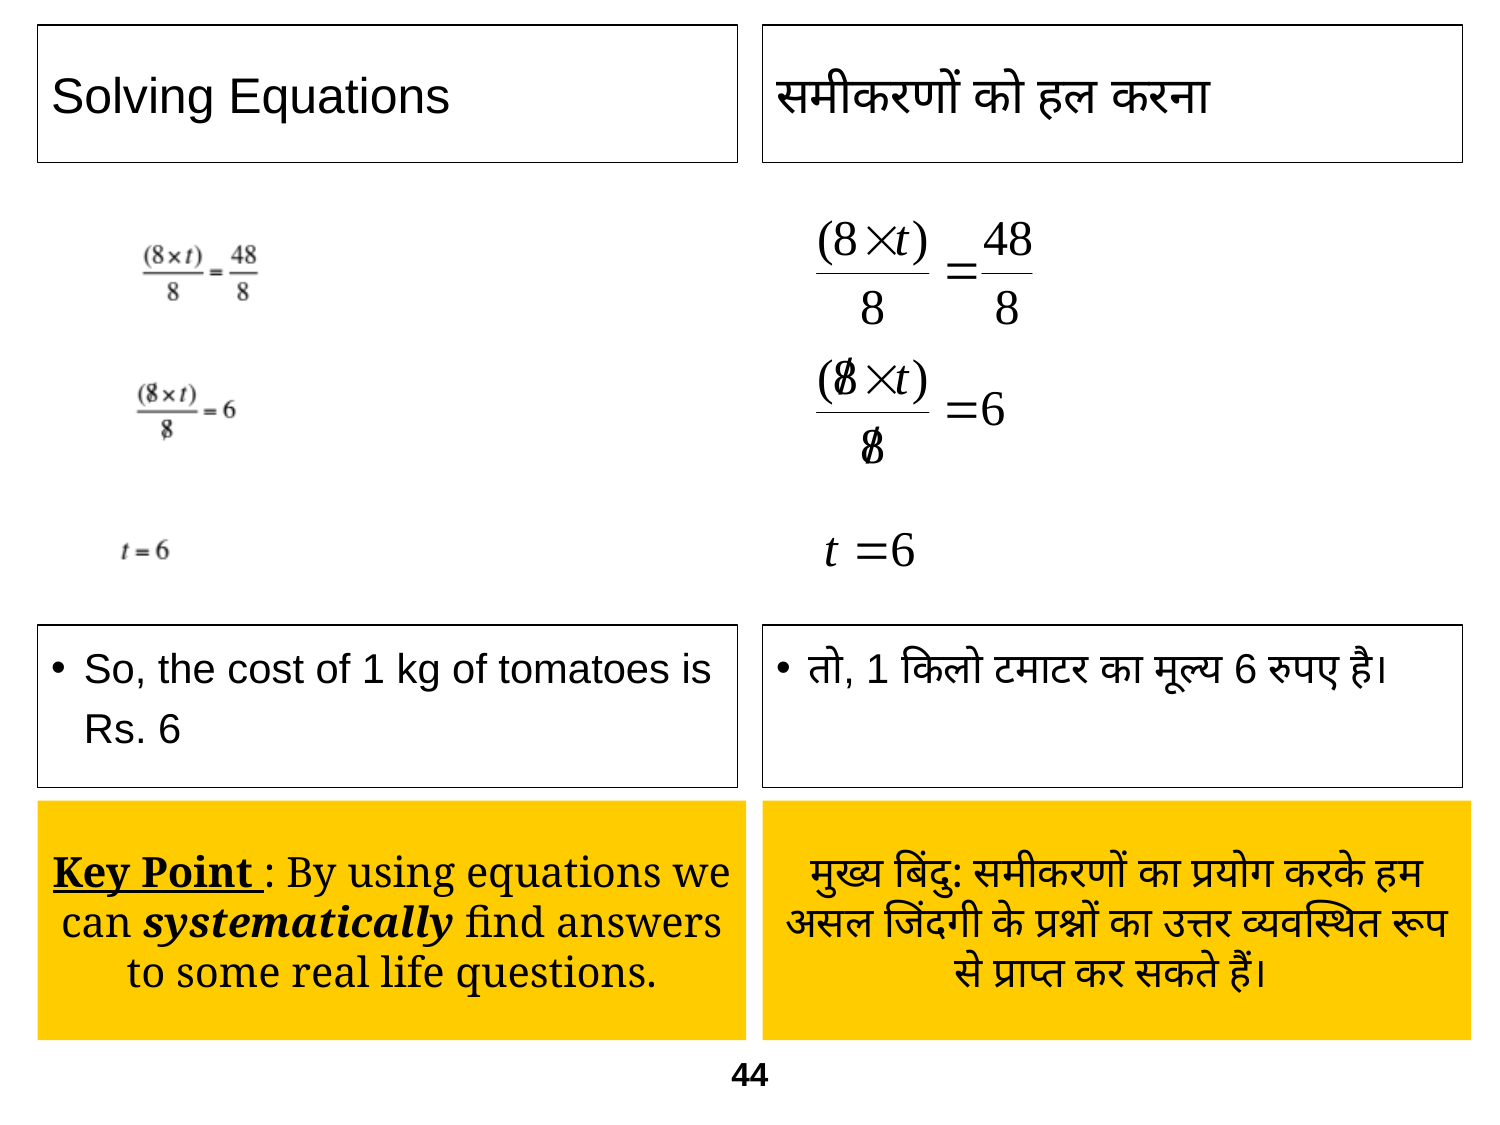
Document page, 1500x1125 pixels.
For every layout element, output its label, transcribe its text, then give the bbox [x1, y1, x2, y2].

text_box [133, 375, 238, 443]
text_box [812, 349, 1009, 469]
text_box तो, 1 किलो टमाटर का मूल्य 6 रुपए है। [762, 624, 1463, 788]
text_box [821, 526, 919, 574]
text_box Key Point : By using equations we can systematically find answers to some real life questions. [37, 800, 747, 1041]
text_box [37, 199, 747, 788]
text_box Solving Equations [37, 24, 738, 163]
text_box मुख्य बिंदु: समीकरणों का प्रयोग करके हम असल जिंदगी के प्रश्नों का उत्तर व्यवस्थि‍त रूप से प्राप्त कर सकते हैं। [762, 800, 1472, 1041]
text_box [118, 536, 172, 564]
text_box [812, 210, 1038, 330]
text_box समीकरणों को हल करना [762, 24, 1463, 163]
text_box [139, 237, 261, 303]
slide_number 44 [512, 1042, 988, 1103]
text_box So, the cost of 1 kg of tomatoes is Rs. 6 [37, 624, 738, 788]
text_box [762, 199, 1472, 788]
